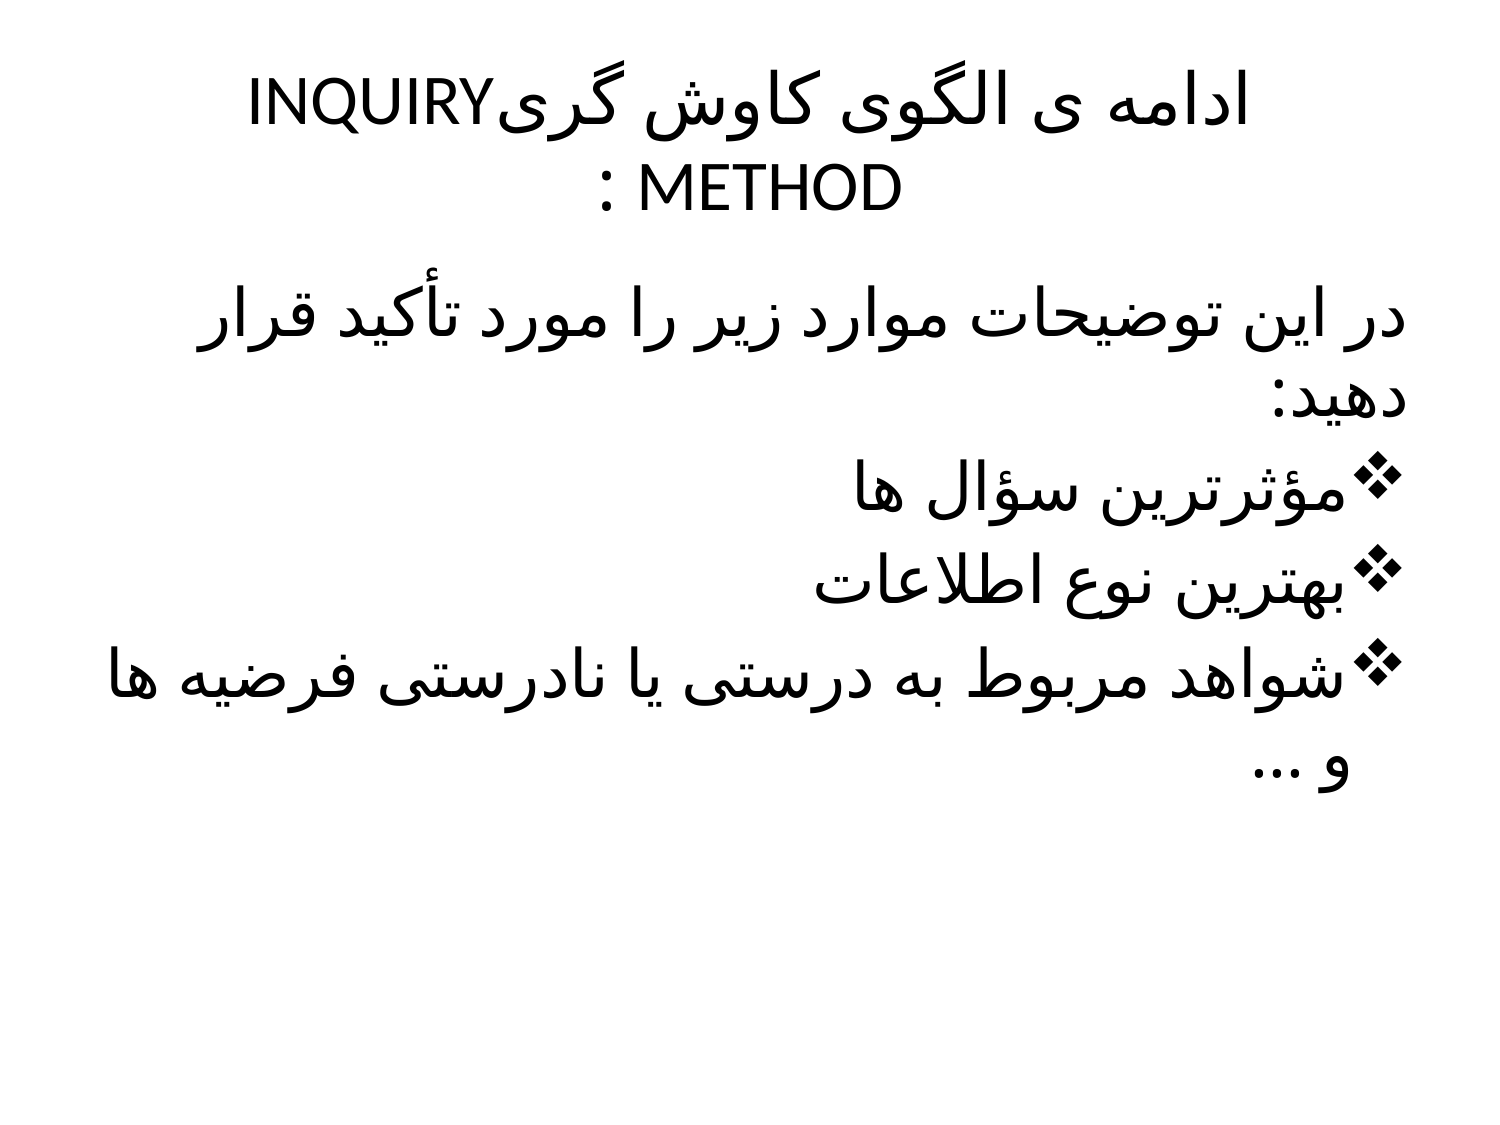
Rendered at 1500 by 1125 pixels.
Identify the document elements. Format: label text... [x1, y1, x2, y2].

list در این توضیحات موارد زیر را مورد تأکید قرار دهید: مؤثرترین سؤال ها بهترین نوع اطلاعات شواهد مربوط به درستی یا نادرستی فرضیه ها و ... [75, 262, 1425, 1005]
title ادامه ی الگوی کاوش گریINQUIRY METHOD : [75, 45, 1425, 233]
